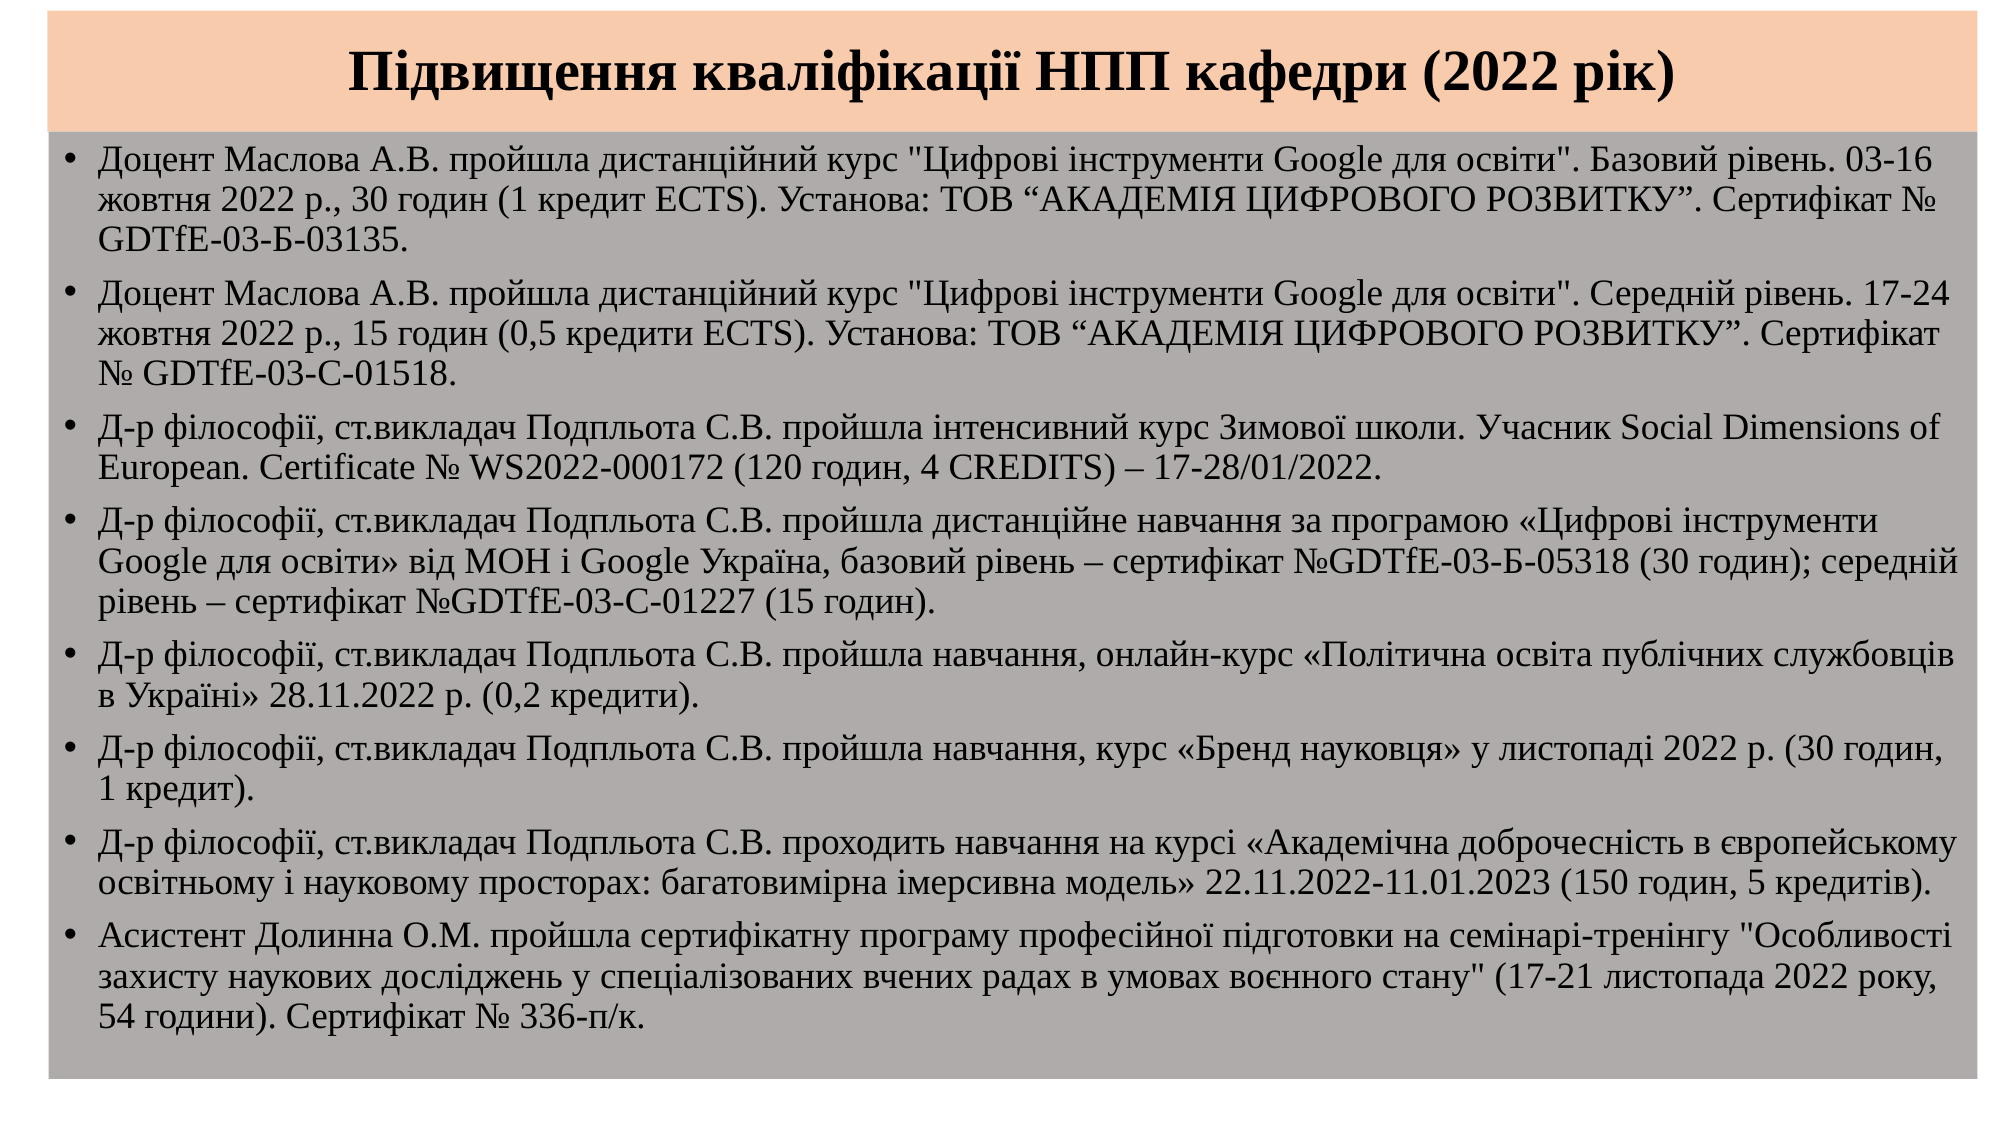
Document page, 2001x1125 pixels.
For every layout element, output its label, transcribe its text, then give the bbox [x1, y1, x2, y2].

title Підвищення кваліфікації НПП кафедри (2022 рік) [47, 10, 1978, 132]
list Доцент Маслова А.В. пройшла дистанційний курс "Цифрові інструменти Google для освіти". Базовий рівень. 03-16 жовтня 2022 р., 30 годин (1 кредит ECTS). Установа: ТОВ “АКАДЕМІЯ ЦИФРОВОГО РОЗВИТКУ”. Сертифікат № GDTfE-03-Б-03135. Доцент Маслова А.В. пройшла дистанційний курс "Цифрові інструменти Google для освіти". Середній рівень. 17-24 жовтня 2022 р., 15 годин (0,5 кредити ECTS). Установа: ТОВ “АКАДЕМІЯ ЦИФРОВОГО РОЗВИТКУ”. Сертифікат № GDTfE-03-C-01518. Д-р філософії, ст.викладач Подпльота С.В. пройшла інтенсивний курс Зимової школи. Учасник Social Dimensions of European. Certificate № WS2022-000172 (120 годин, 4 CREDITS) – 17-28/01/2022. Д-р філософії, ст.викладач Подпльота С.В. пройшла дистанційне навчання за програмою «Цифрові інструменти Google для освіти» від МОН і Google Україна, базовий рівень – сертифікат №GDTfE-03-Б-05318 (30 годин); середній рівень – сертифікат №GDTfE-03-C-01227 (15 годин). Д-р філософії, ст.викладач Подпльота С.В. пройшла навчання, онлайн-курс «Політична освіта публічних службовців в Україні» 28.11.2022 р. (0,2 кредити). Д-р філософії, ст.викладач Подпльота С.В. пройшла навчання, курс «Бренд науковця» у листопаді 2022 р. (30 годин, 1 кредит). Д-р філософії, ст.викладач Подпльота С.В. проходить навчання на курсі «Академічна доброчесність в європейському освітньому і науковому просторах: багатовимірна імерсивна модель» 22.11.2022-11.01.2023 (150 годин, 5 кредитів). Асистент Долинна О.М. пройшла сертифікатну програму професійної підготовки на семінарі-тренінгу "Особливості захисту наукових досліджень у спеціалізованих вчених радах в умовах воєнного стану" (17-21 листопада 2022 року, 54 години). Сертифікат № 336-п/к. [48, 131, 1978, 1079]
